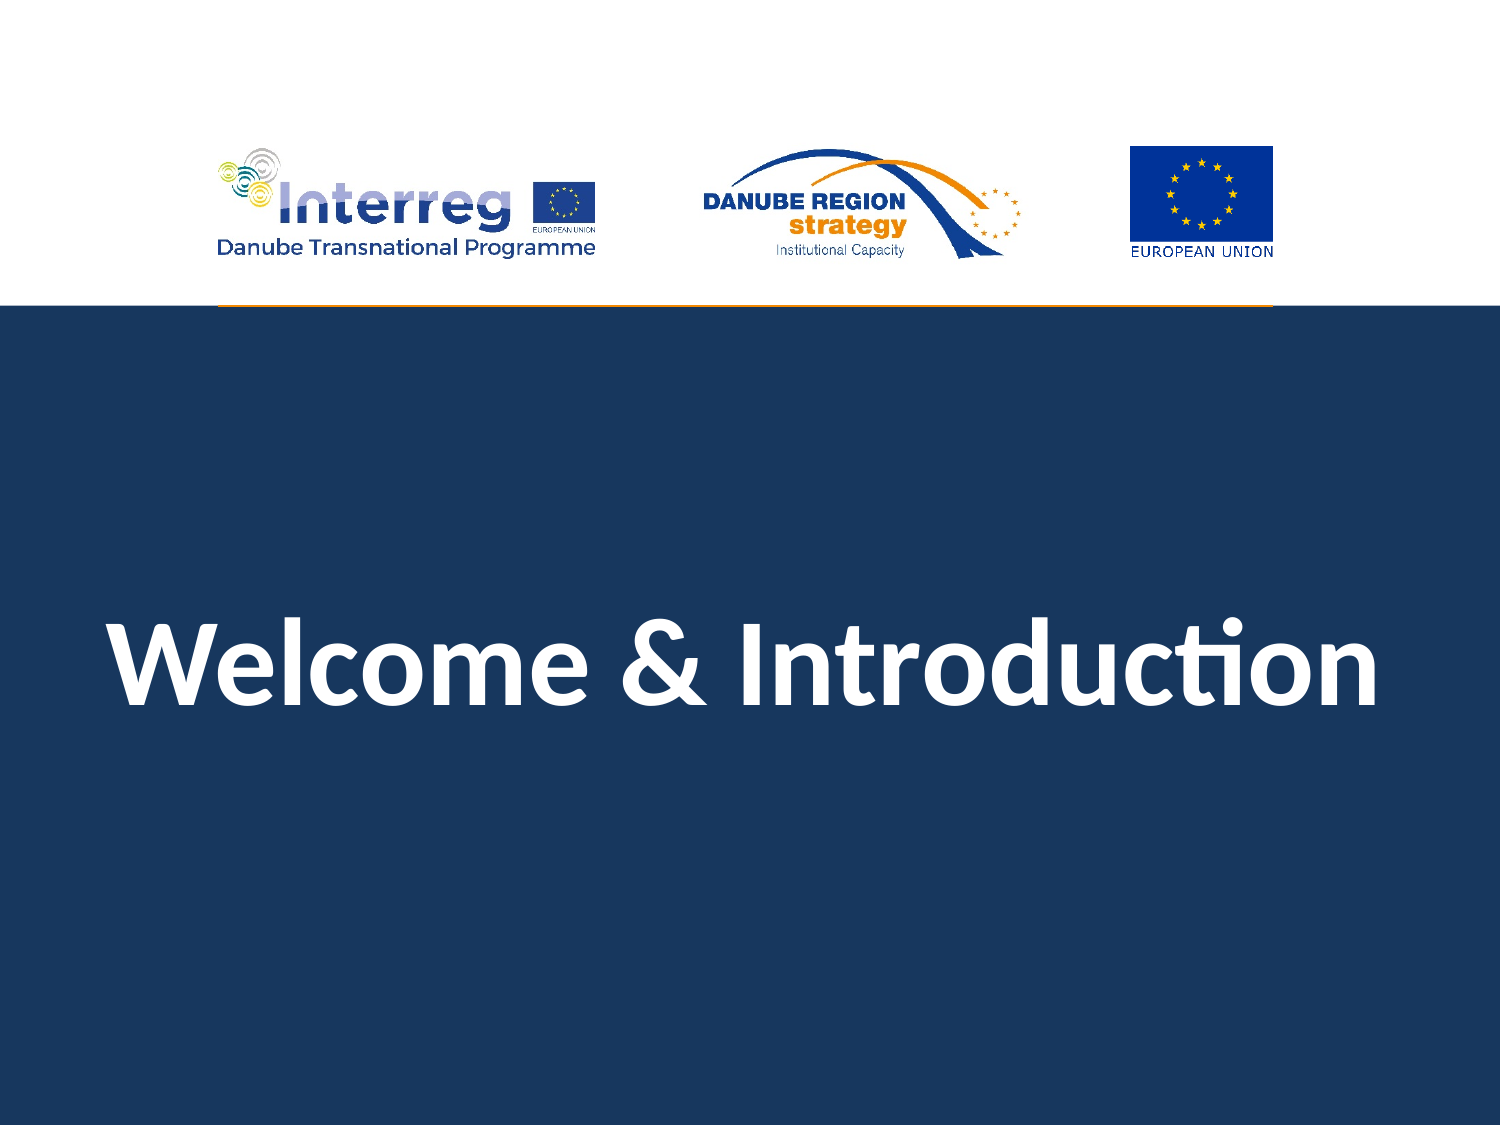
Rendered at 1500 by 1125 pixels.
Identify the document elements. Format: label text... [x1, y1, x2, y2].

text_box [218, 131, 1273, 275]
text_box [0, 304, 1500, 1125]
list Welcome & Introduction [76, 468, 1412, 1059]
